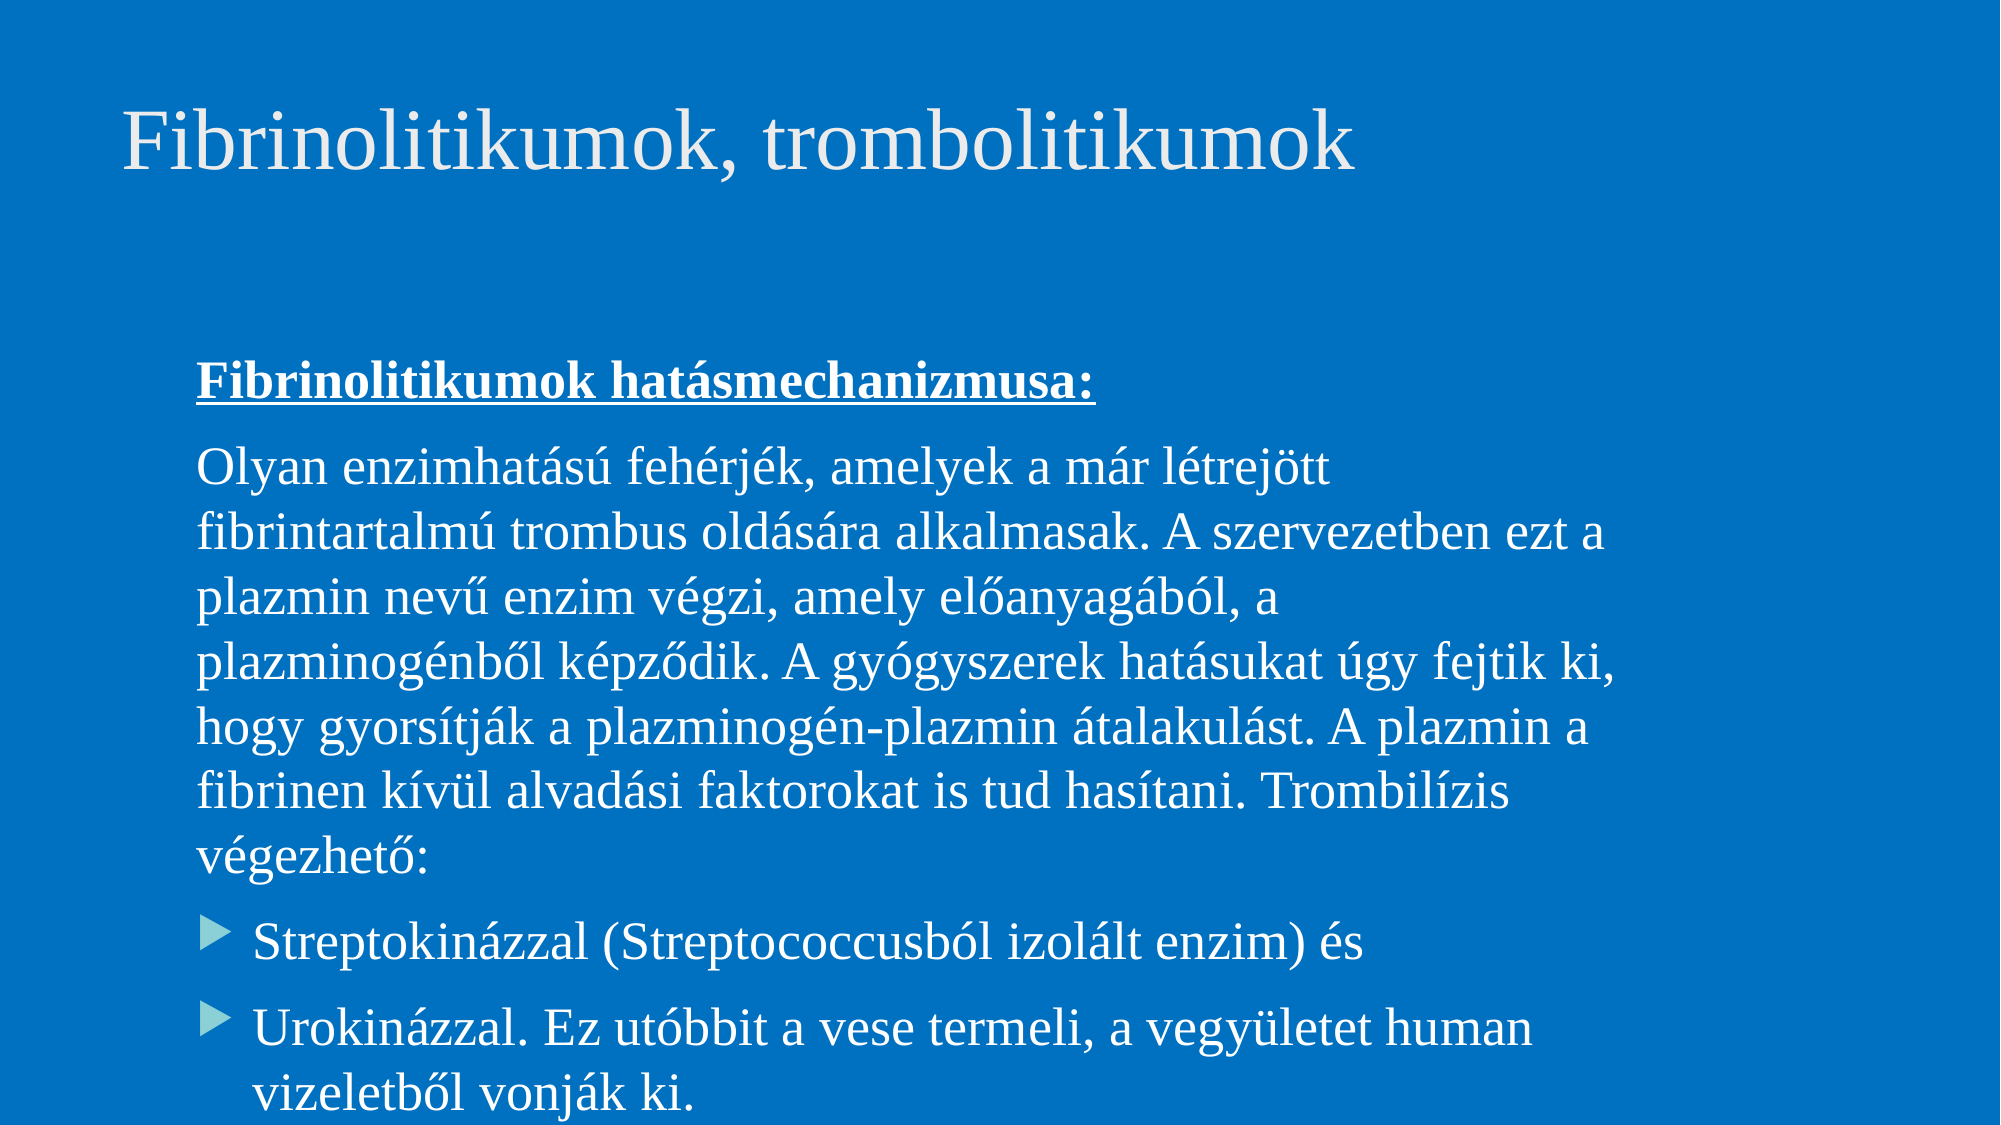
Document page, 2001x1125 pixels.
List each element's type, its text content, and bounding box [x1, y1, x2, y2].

list Fibrinolitikumok hatásmechanizmusa: Olyan enzimhatású fehérjék, amelyek a már létrejött fibrintartalmú trombus oldására alkalmasak. A szervezetben ezt a plazmin nevű enzim végzi, amely előanyagából, a plazminogénből képződik. A gyógyszerek hatásukat úgy fejtik ki, hogy gyorsítják a plazminogén-plazmin átalakulást. A plazmin a fibrinen kívül alvadási faktorokat is tud hasítani. Trombilízis végezhető: Streptokinázzal (Streptococcusból izolált enzim) és Urokinázzal. Ez utóbbit a vese termeli, a vegyületet human vizeletből vonják ki. [181, 336, 1649, 1025]
title Fibrinolitikumok, trombolitikumok [106, 74, 1649, 304]
